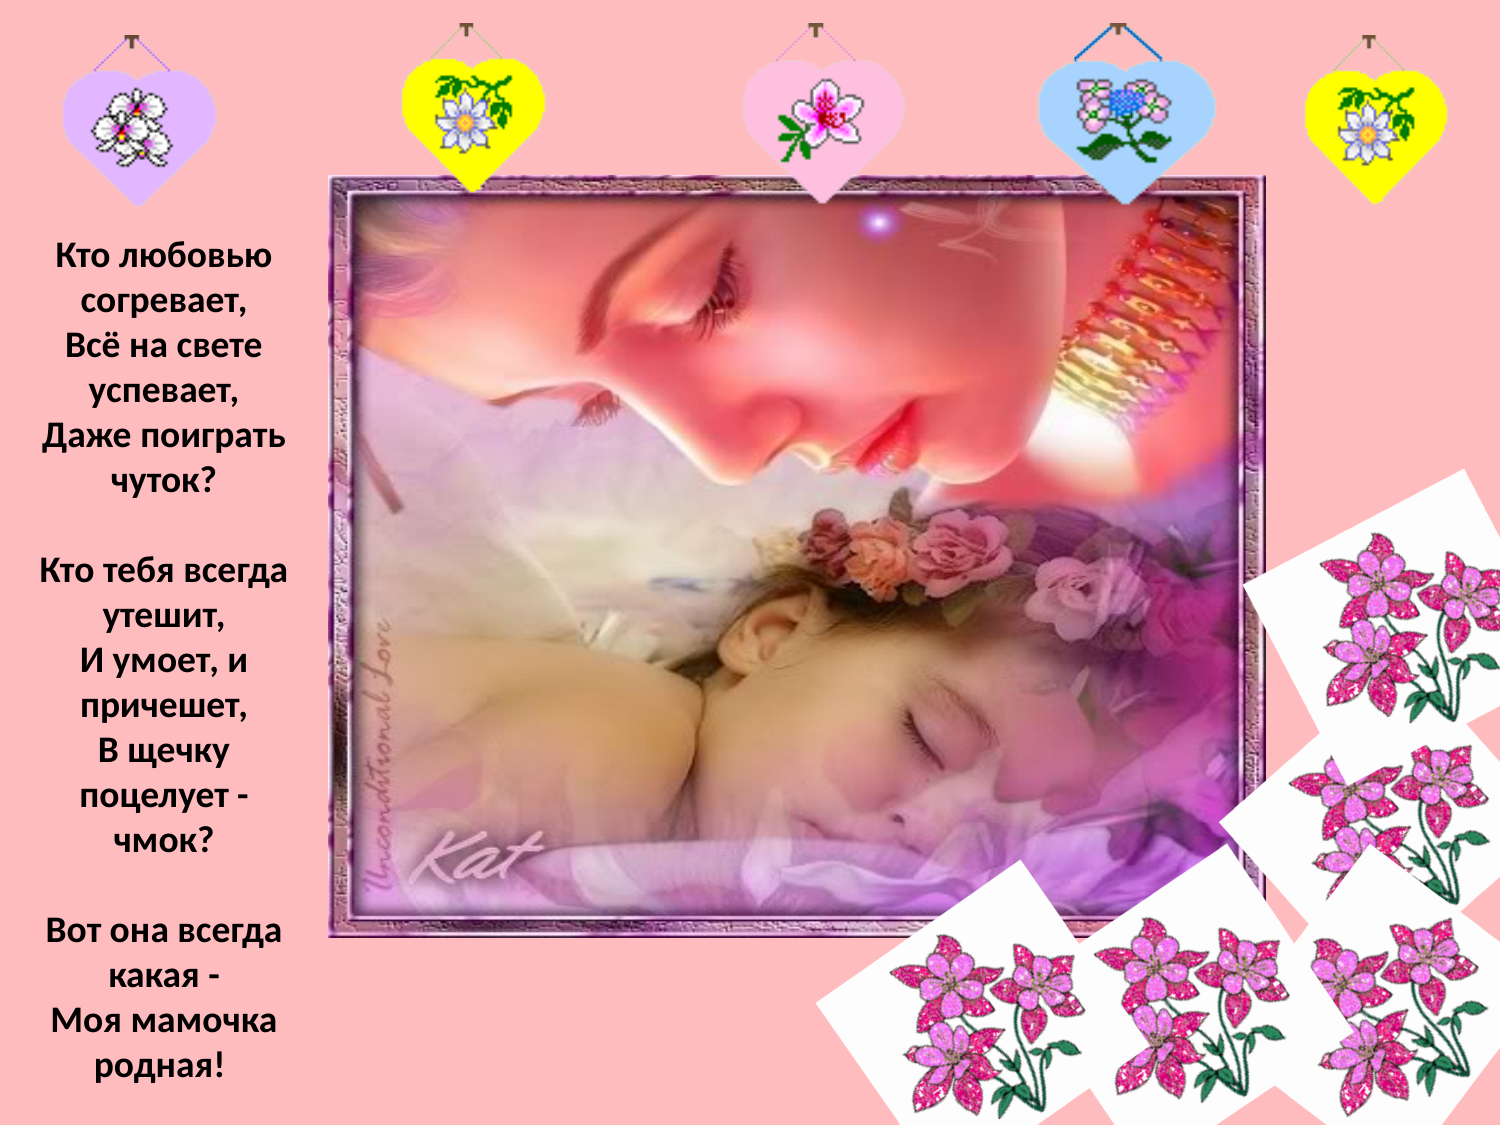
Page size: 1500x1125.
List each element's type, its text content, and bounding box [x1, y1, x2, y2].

picture [46, 34, 238, 236]
picture [327, 23, 1500, 1125]
text_box Кто любовью согревает, Всё на свете успевает, Даже поиграть чуток? Кто тебя всегда утешит, И умоет, и причешет, В щечку поцелует - чмок? Вот она всегда какая - Моя мамочка родная! [23, 222, 305, 1125]
picture [1288, 34, 1468, 234]
